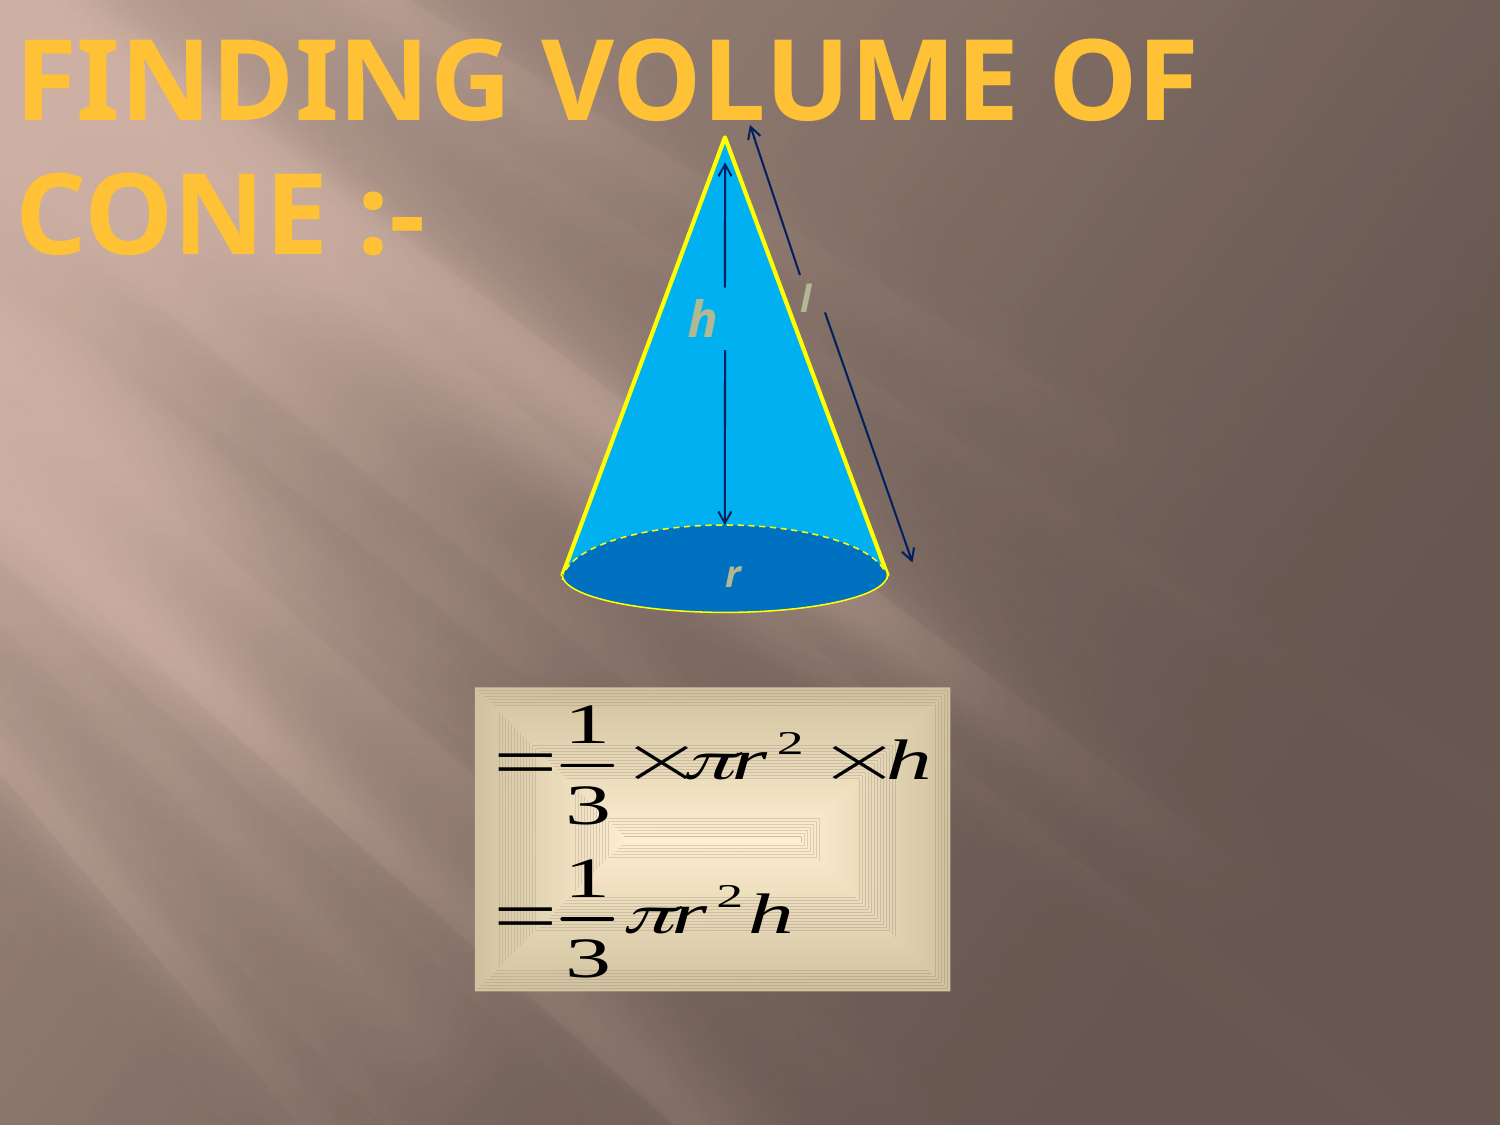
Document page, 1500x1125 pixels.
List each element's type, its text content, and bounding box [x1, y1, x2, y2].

text_box [645, 524, 885, 574]
text_box l [799, 285, 875, 350]
text_box [800, 569, 889, 609]
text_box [743, 393, 994, 482]
text_box h [687, 287, 763, 363]
text_box r [724, 549, 800, 625]
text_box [474, 687, 951, 992]
text_box [645, 574, 724, 614]
text_box Finding volume of cone :- [0, 0, 1500, 285]
text_box [726, 285, 823, 437]
text_box [561, 574, 643, 609]
text_box [563, 531, 643, 574]
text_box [699, 174, 851, 226]
text_box [560, 285, 724, 577]
text_box [726, 438, 890, 577]
